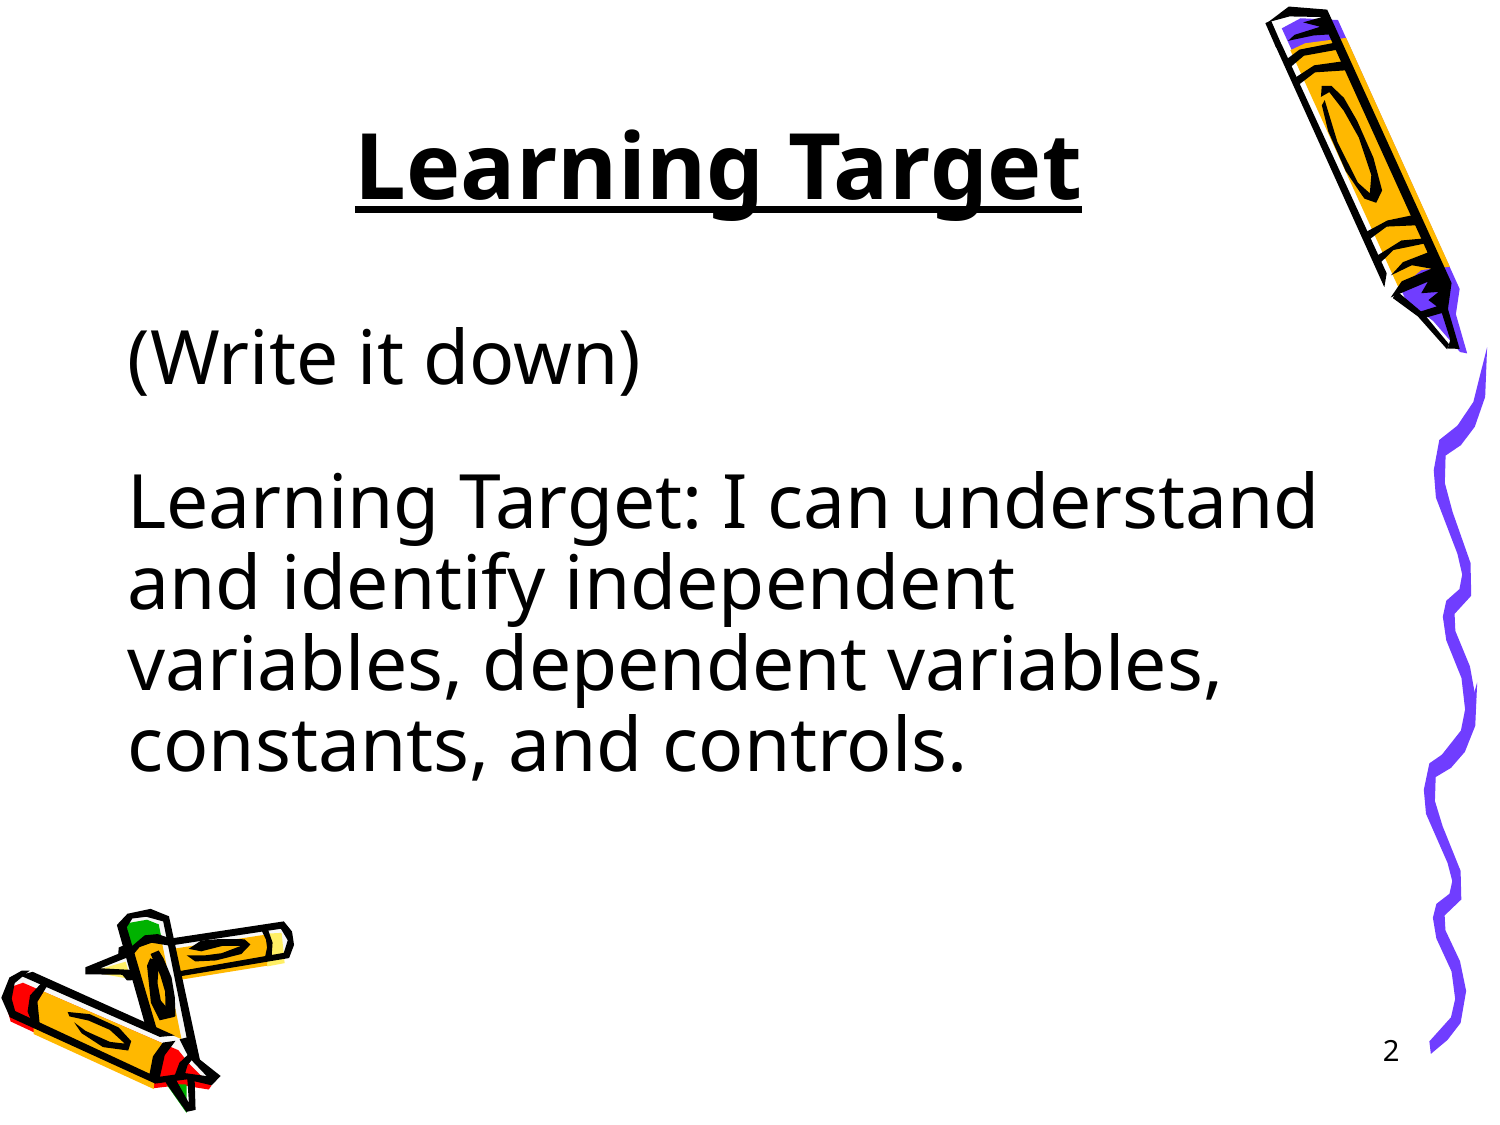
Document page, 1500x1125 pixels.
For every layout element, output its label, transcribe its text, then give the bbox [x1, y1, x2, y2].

slide_number 2 [1101, 1024, 1415, 1101]
title Learning Target [62, 87, 1376, 226]
list (Write it down) Learning Target: I can understand and identify independent variables, dependent variables, constants, and controls. [112, 312, 1376, 1063]
